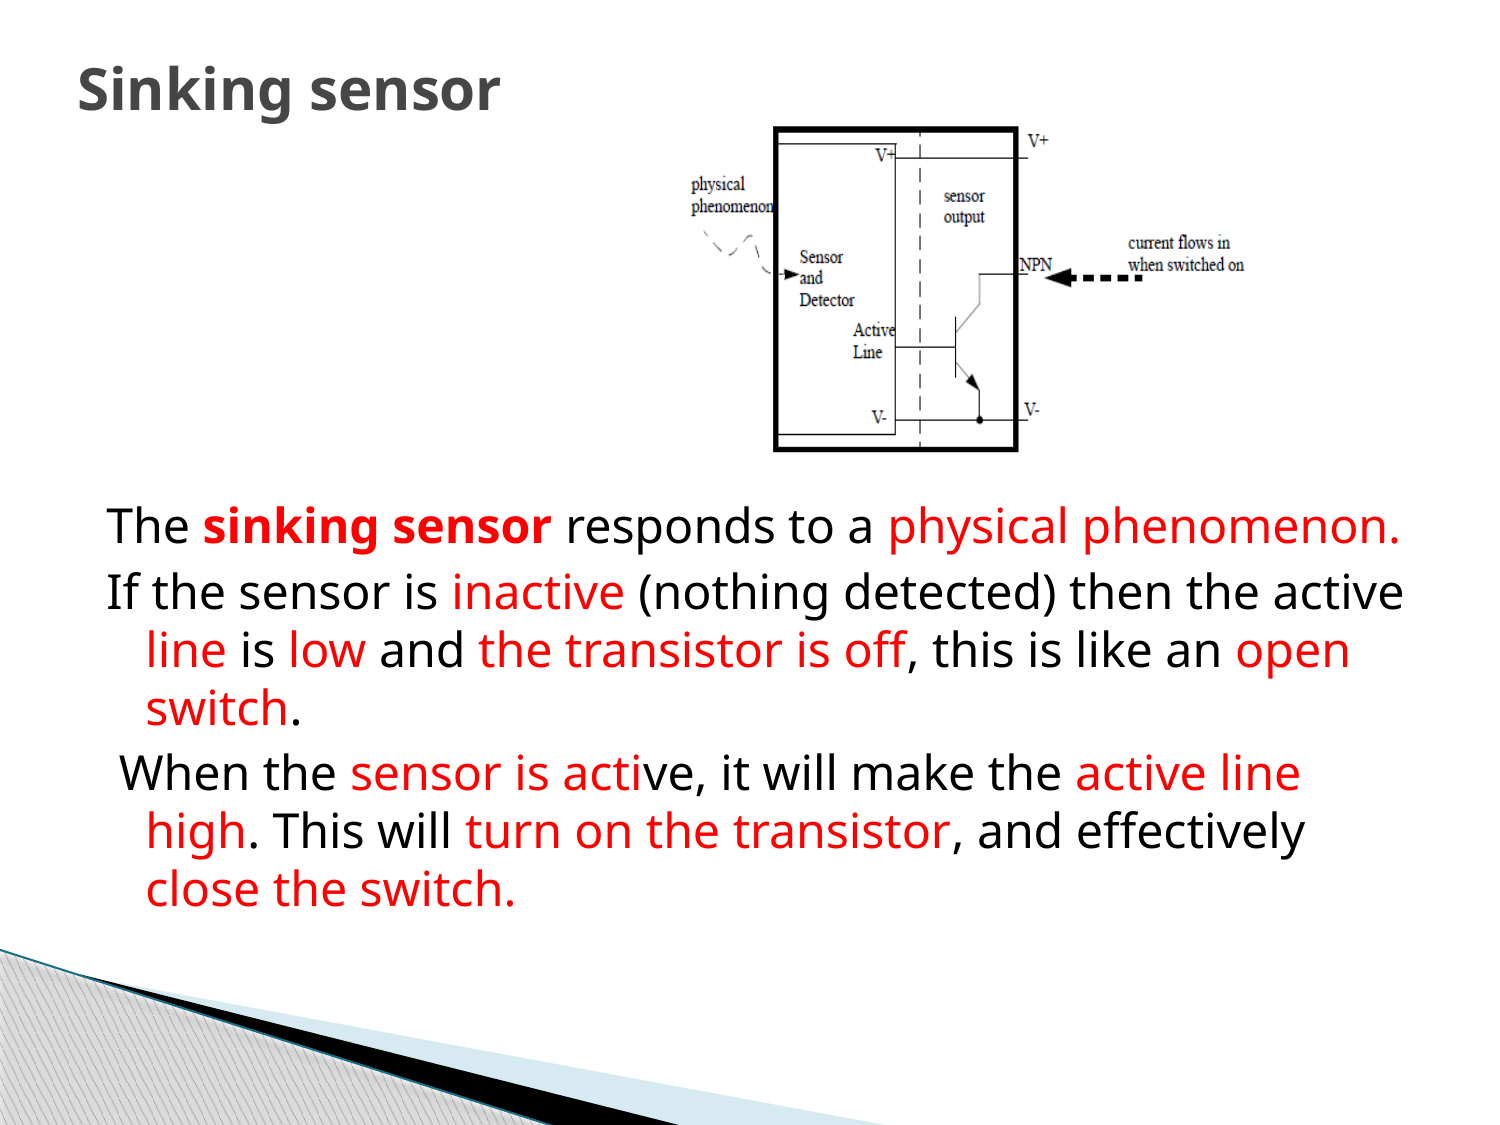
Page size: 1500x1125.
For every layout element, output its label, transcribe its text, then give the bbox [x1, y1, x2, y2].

list The sinking sensor responds to a physical phenomenon. If the sensor is inactive (nothing detected) then the active line is low and the transistor is off, this is like an open switch. When the sensor is active, it will make the active line high. This will turn on the transistor, and effectively close the switch. [75, 162, 1425, 986]
picture [687, 99, 1263, 463]
title Sinking sensor [62, 37, 1413, 138]
